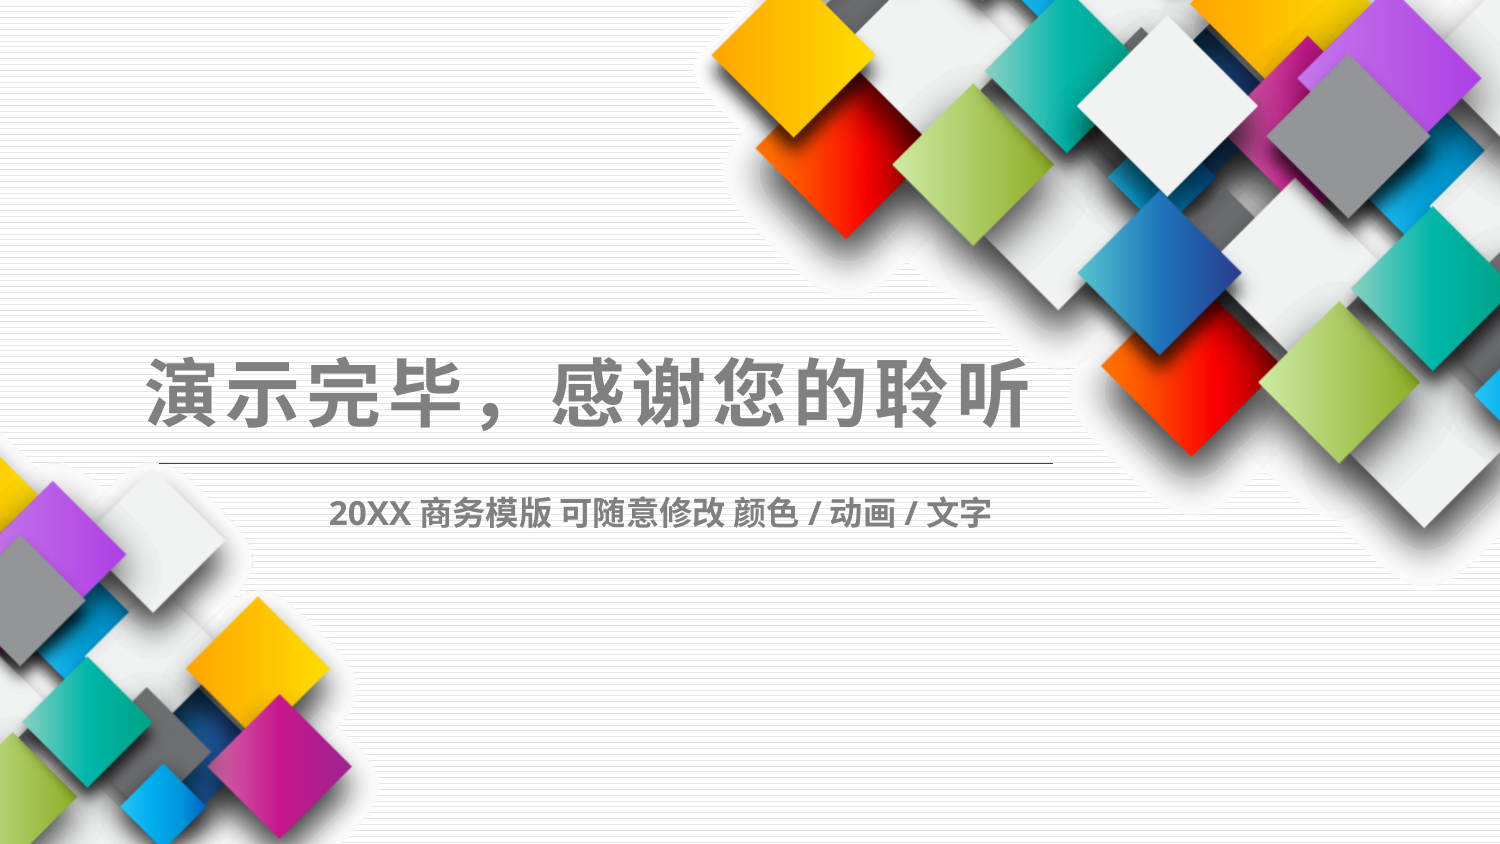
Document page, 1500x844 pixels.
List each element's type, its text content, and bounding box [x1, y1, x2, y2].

text_box 演示完毕，感谢您的聆听 [129, 339, 679, 444]
picture [0, 421, 410, 844]
text_box 20XX商务模版 可随意修改 颜色/动画/文字 [410, 484, 679, 540]
picture [679, 0, 1500, 586]
